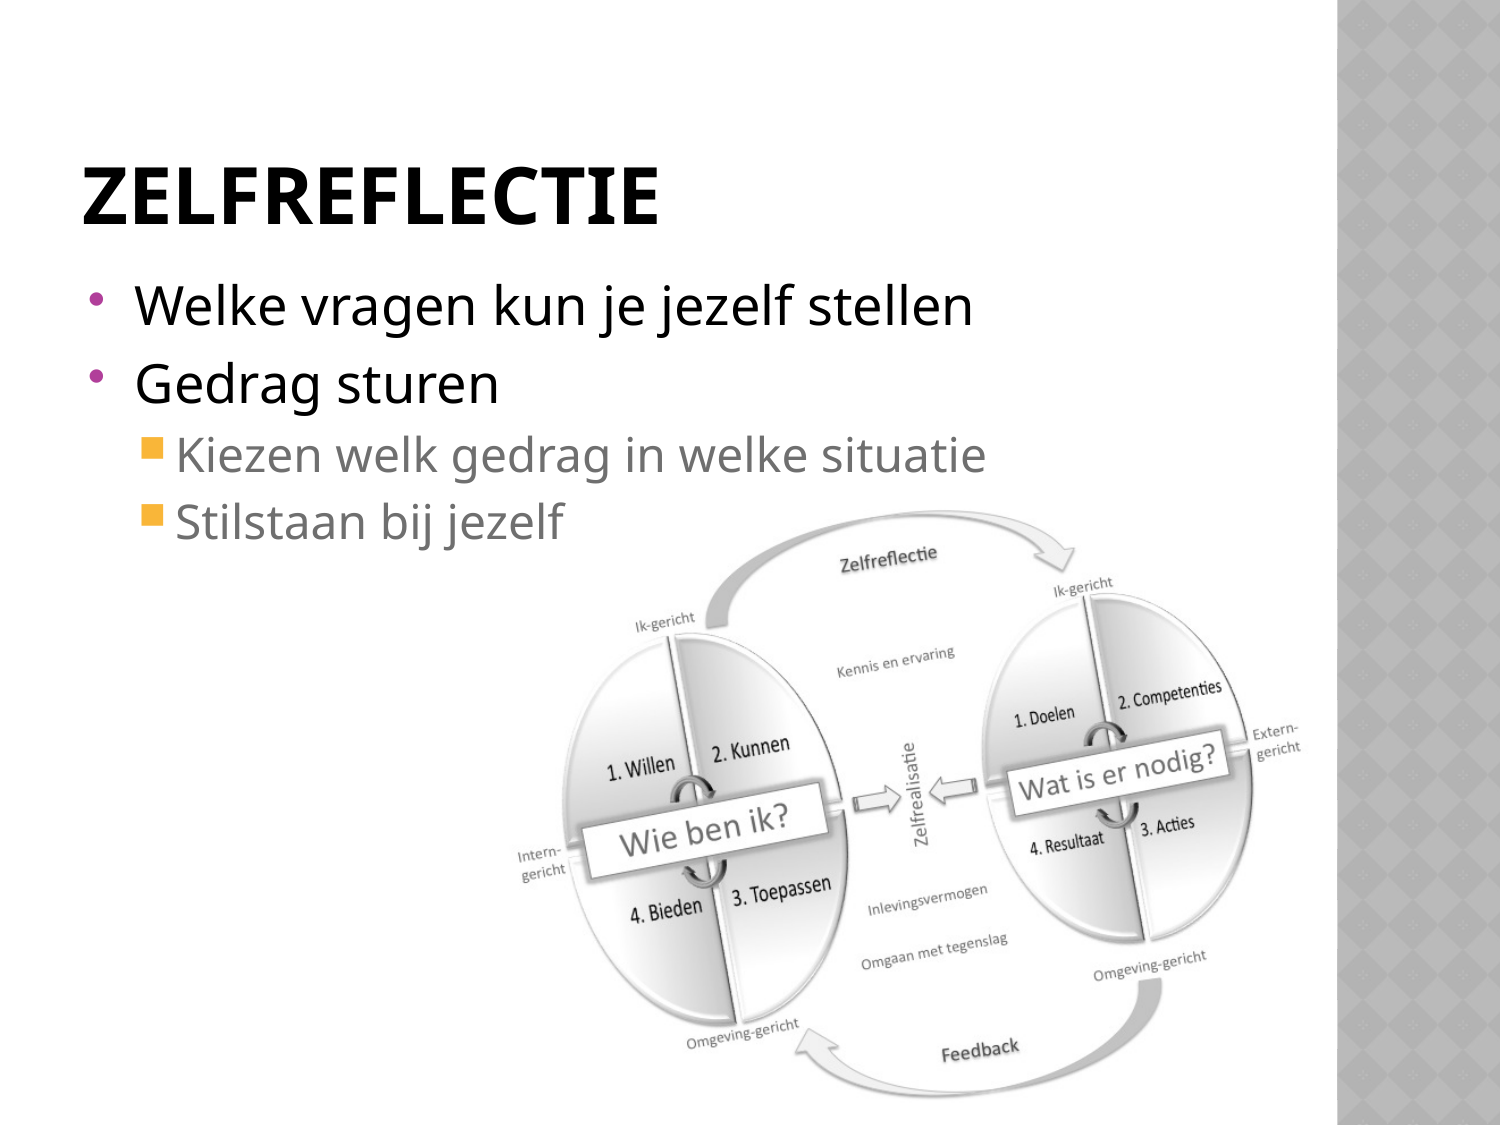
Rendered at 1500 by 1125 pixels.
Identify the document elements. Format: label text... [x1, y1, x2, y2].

picture [501, 491, 1318, 1104]
list Welke vragen kun je jezelf stellen Gedrag sturen Kiezen welk gedrag in welke situatie Stilstaan bij jezelf [75, 264, 1263, 1059]
title zelfreflectie [75, 52, 1263, 240]
